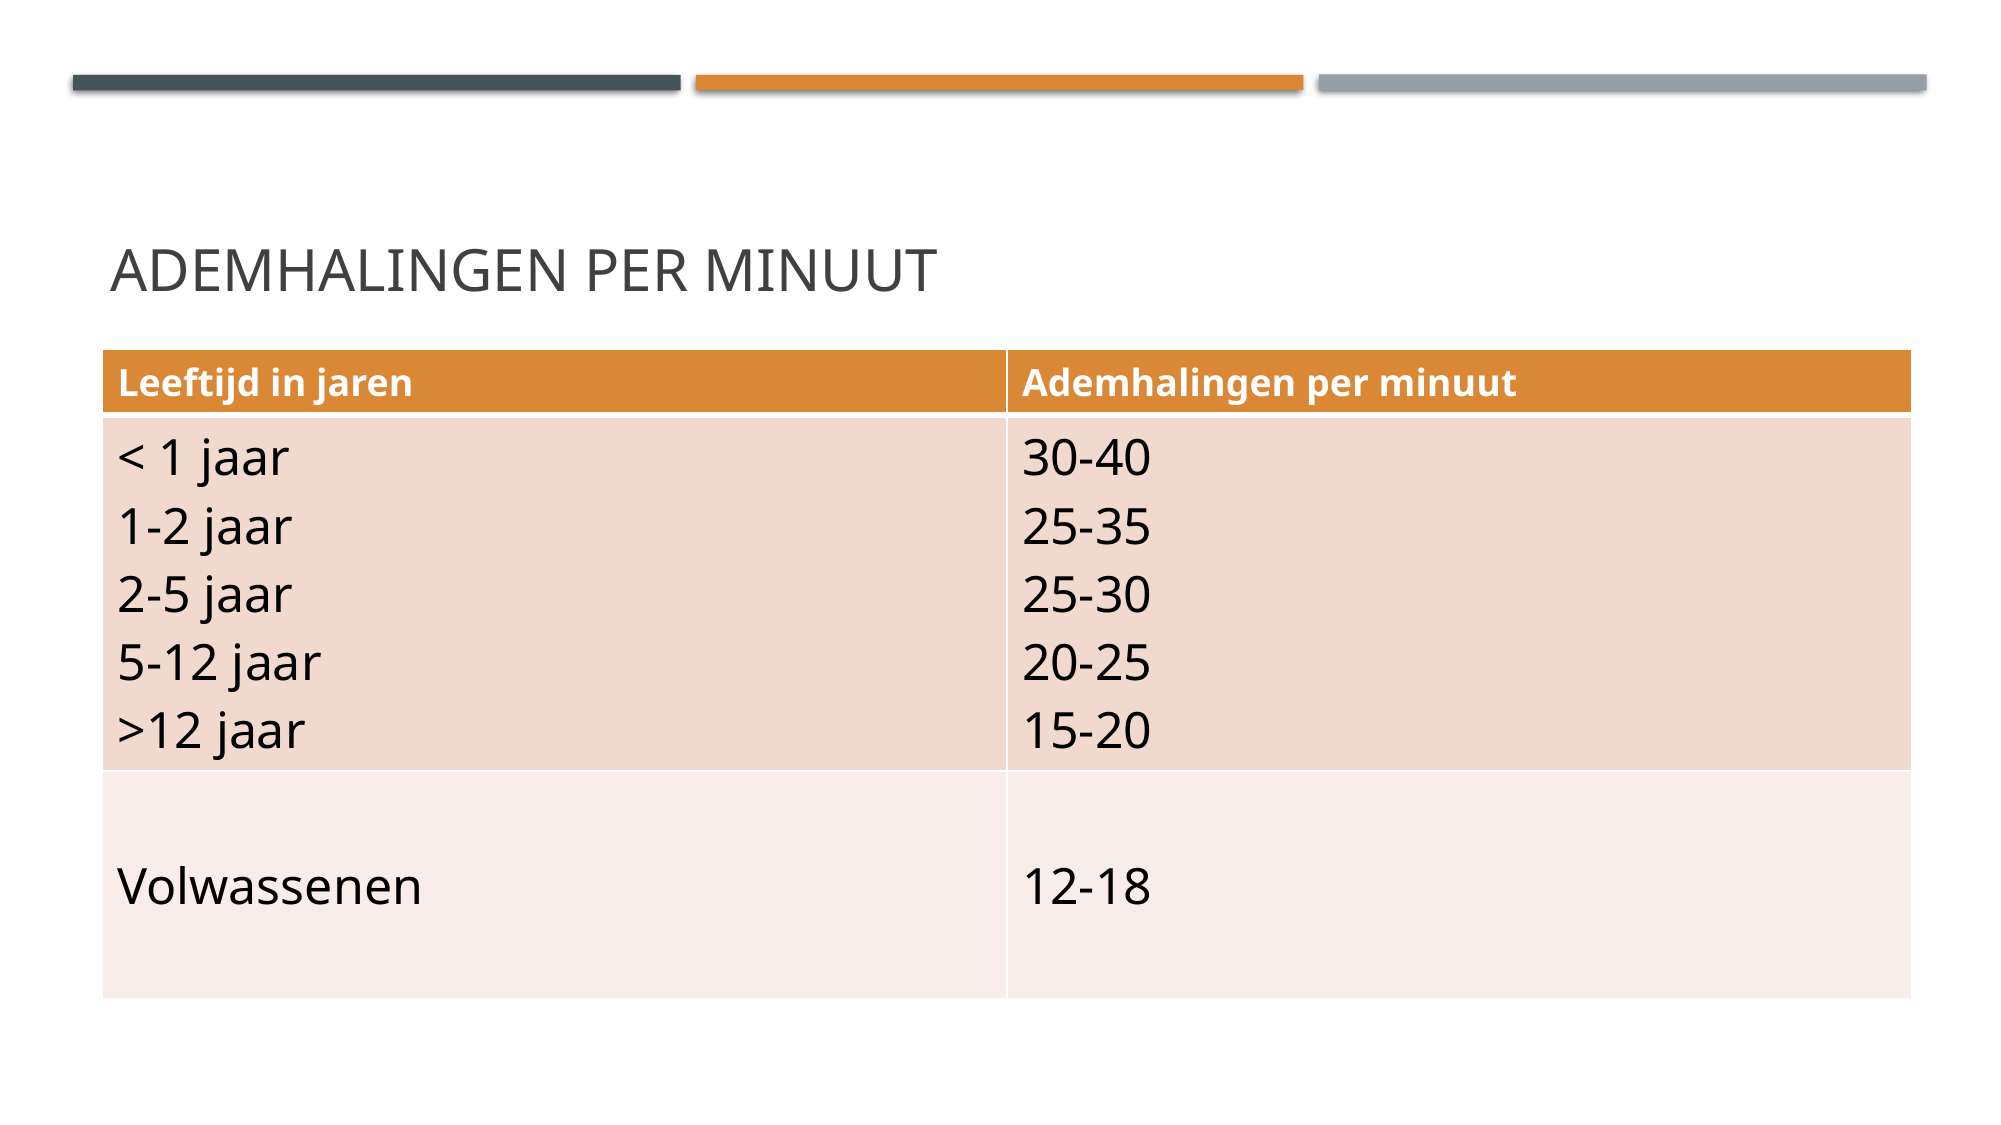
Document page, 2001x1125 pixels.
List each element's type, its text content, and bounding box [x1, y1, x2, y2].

table_header Leeftijd in jaren​ [103, 350, 1006, 412]
table_cell 30-40​ 25-35​ 25-30​ 20-25​ 15-20​ [1008, 418, 1911, 770]
title Ademhalingen per minuut [95, 115, 1905, 311]
table_header Ademhalingen per minuut​ [1008, 350, 1911, 412]
table_cell < 1 jaar​ 1-2 jaar​ 2-5 jaar​ 5-12 jaar​ >12 jaar​ [103, 418, 1006, 770]
table_cell 12-18 [1008, 772, 1911, 998]
table_cell Volwassenen [103, 772, 1006, 998]
